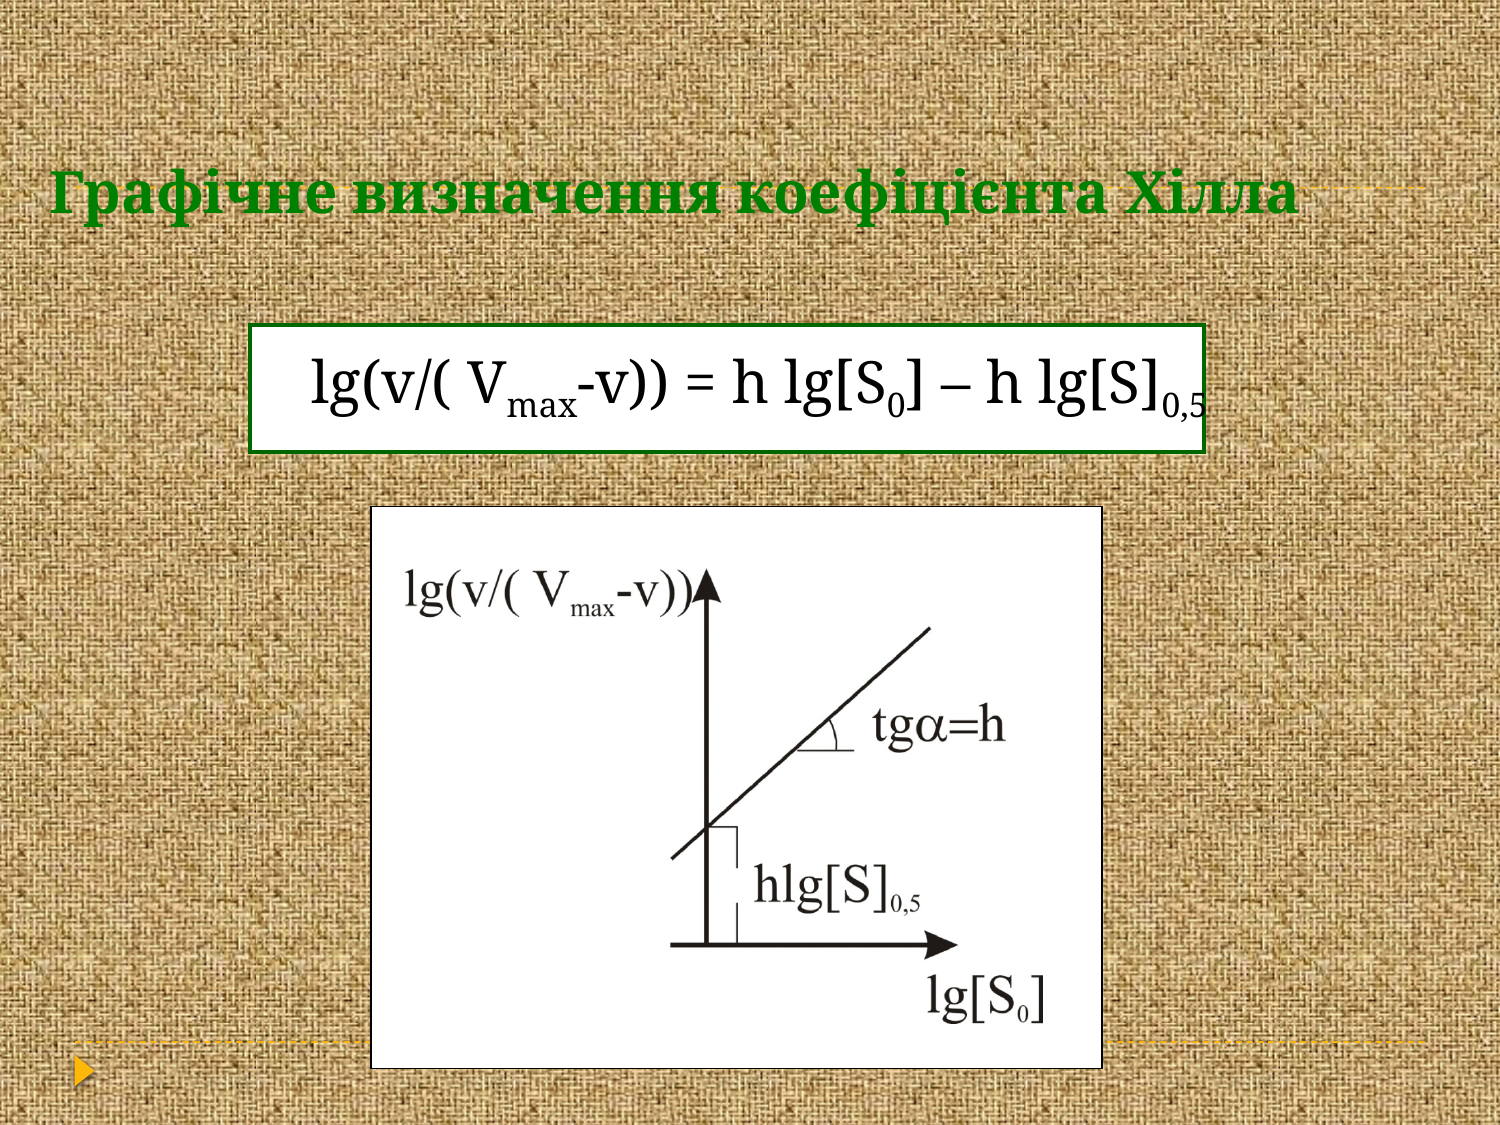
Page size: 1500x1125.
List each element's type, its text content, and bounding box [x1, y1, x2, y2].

list lg(v/( Vmax-v)) = h lg[S0] – h lg[S]0,5 [252, 337, 1500, 455]
text_box [249, 324, 1205, 452]
text_box [370, 506, 1103, 1069]
picture [0, 0, 1500, 1125]
title Графічне визначення коефіцієнта Хілла [0, 45, 1350, 233]
